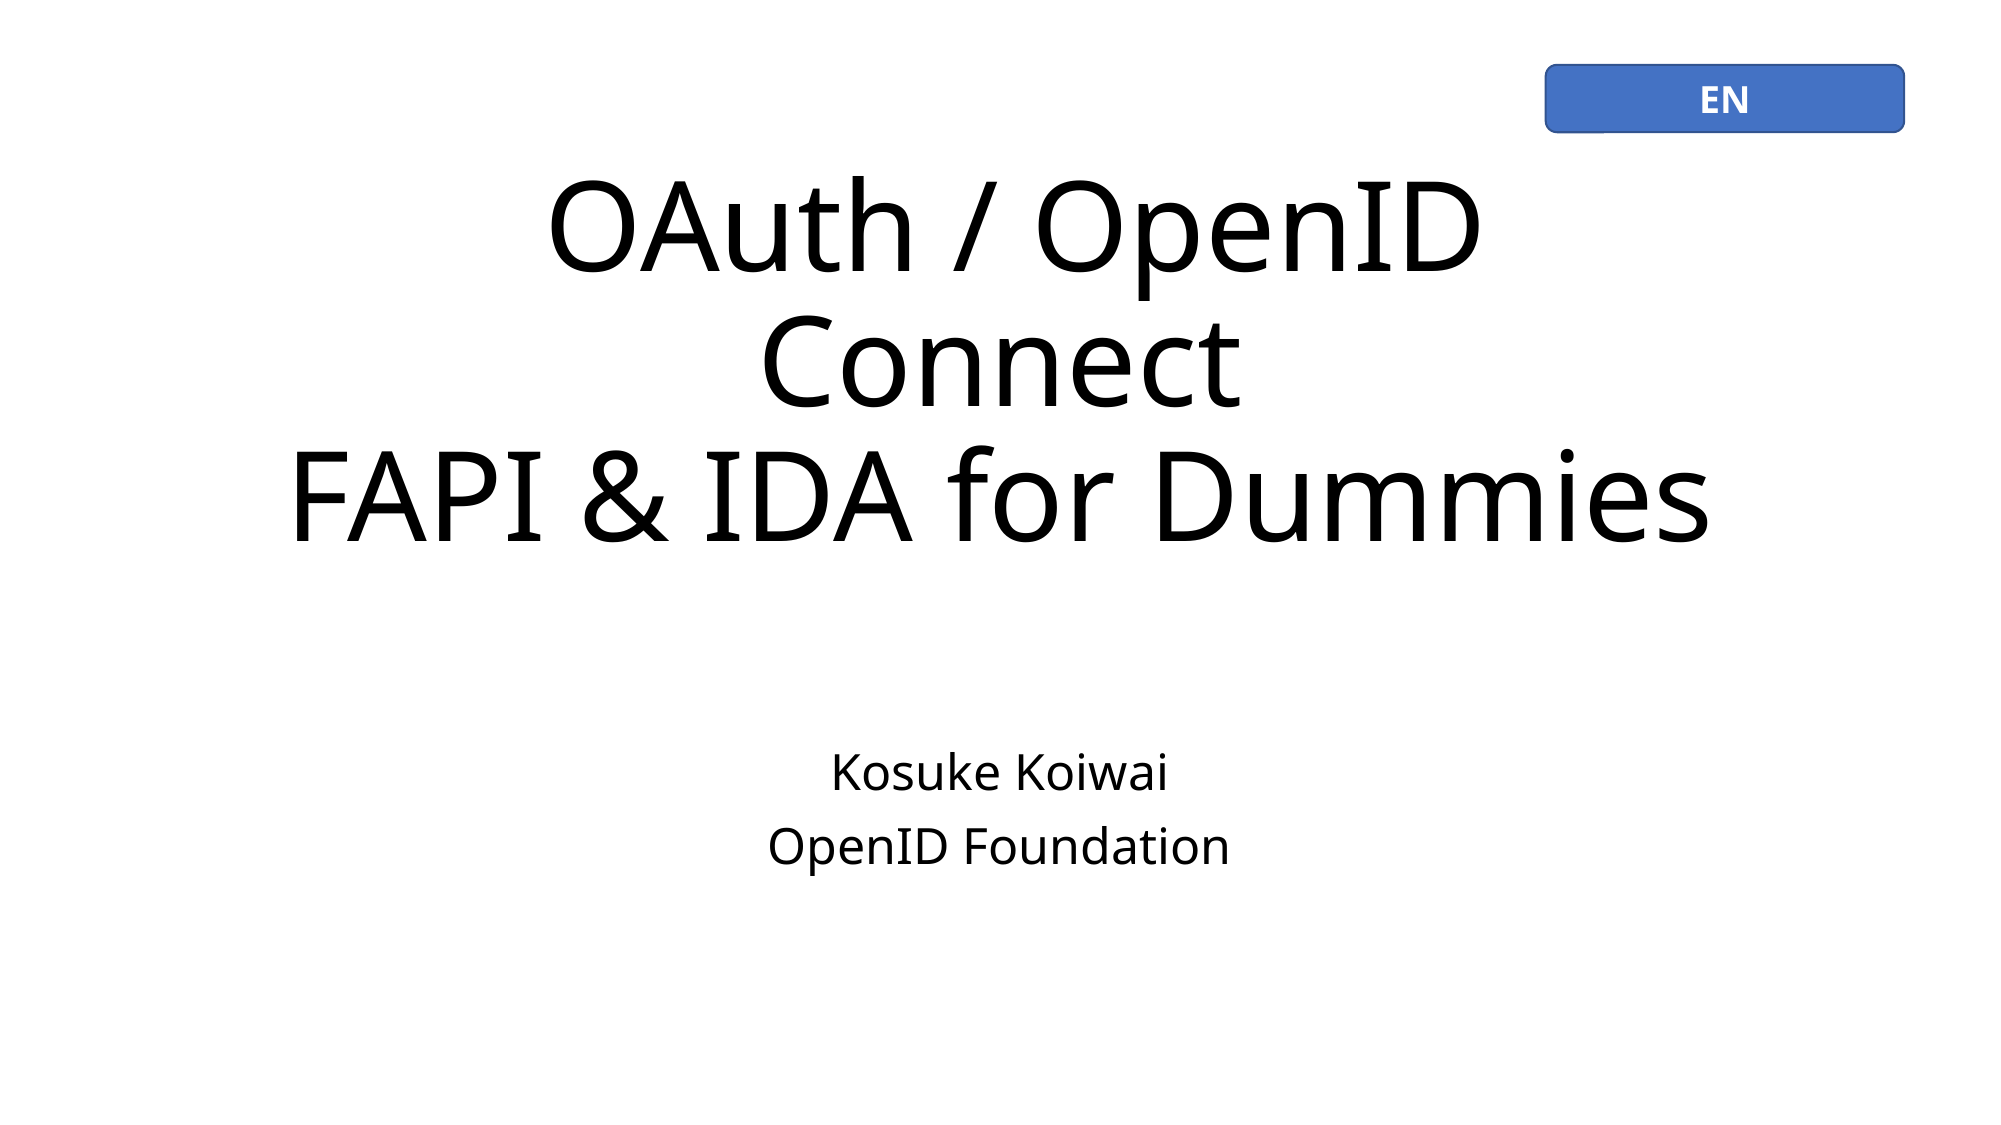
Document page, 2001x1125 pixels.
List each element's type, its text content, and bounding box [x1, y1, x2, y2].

text_box EN [1544, 63, 1906, 134]
title OAuth / OpenID Connect FAPI & IDA for Dummies [249, 184, 1750, 576]
subtitle Kosuke Koiwai OpenID Foundation [249, 739, 1750, 961]
